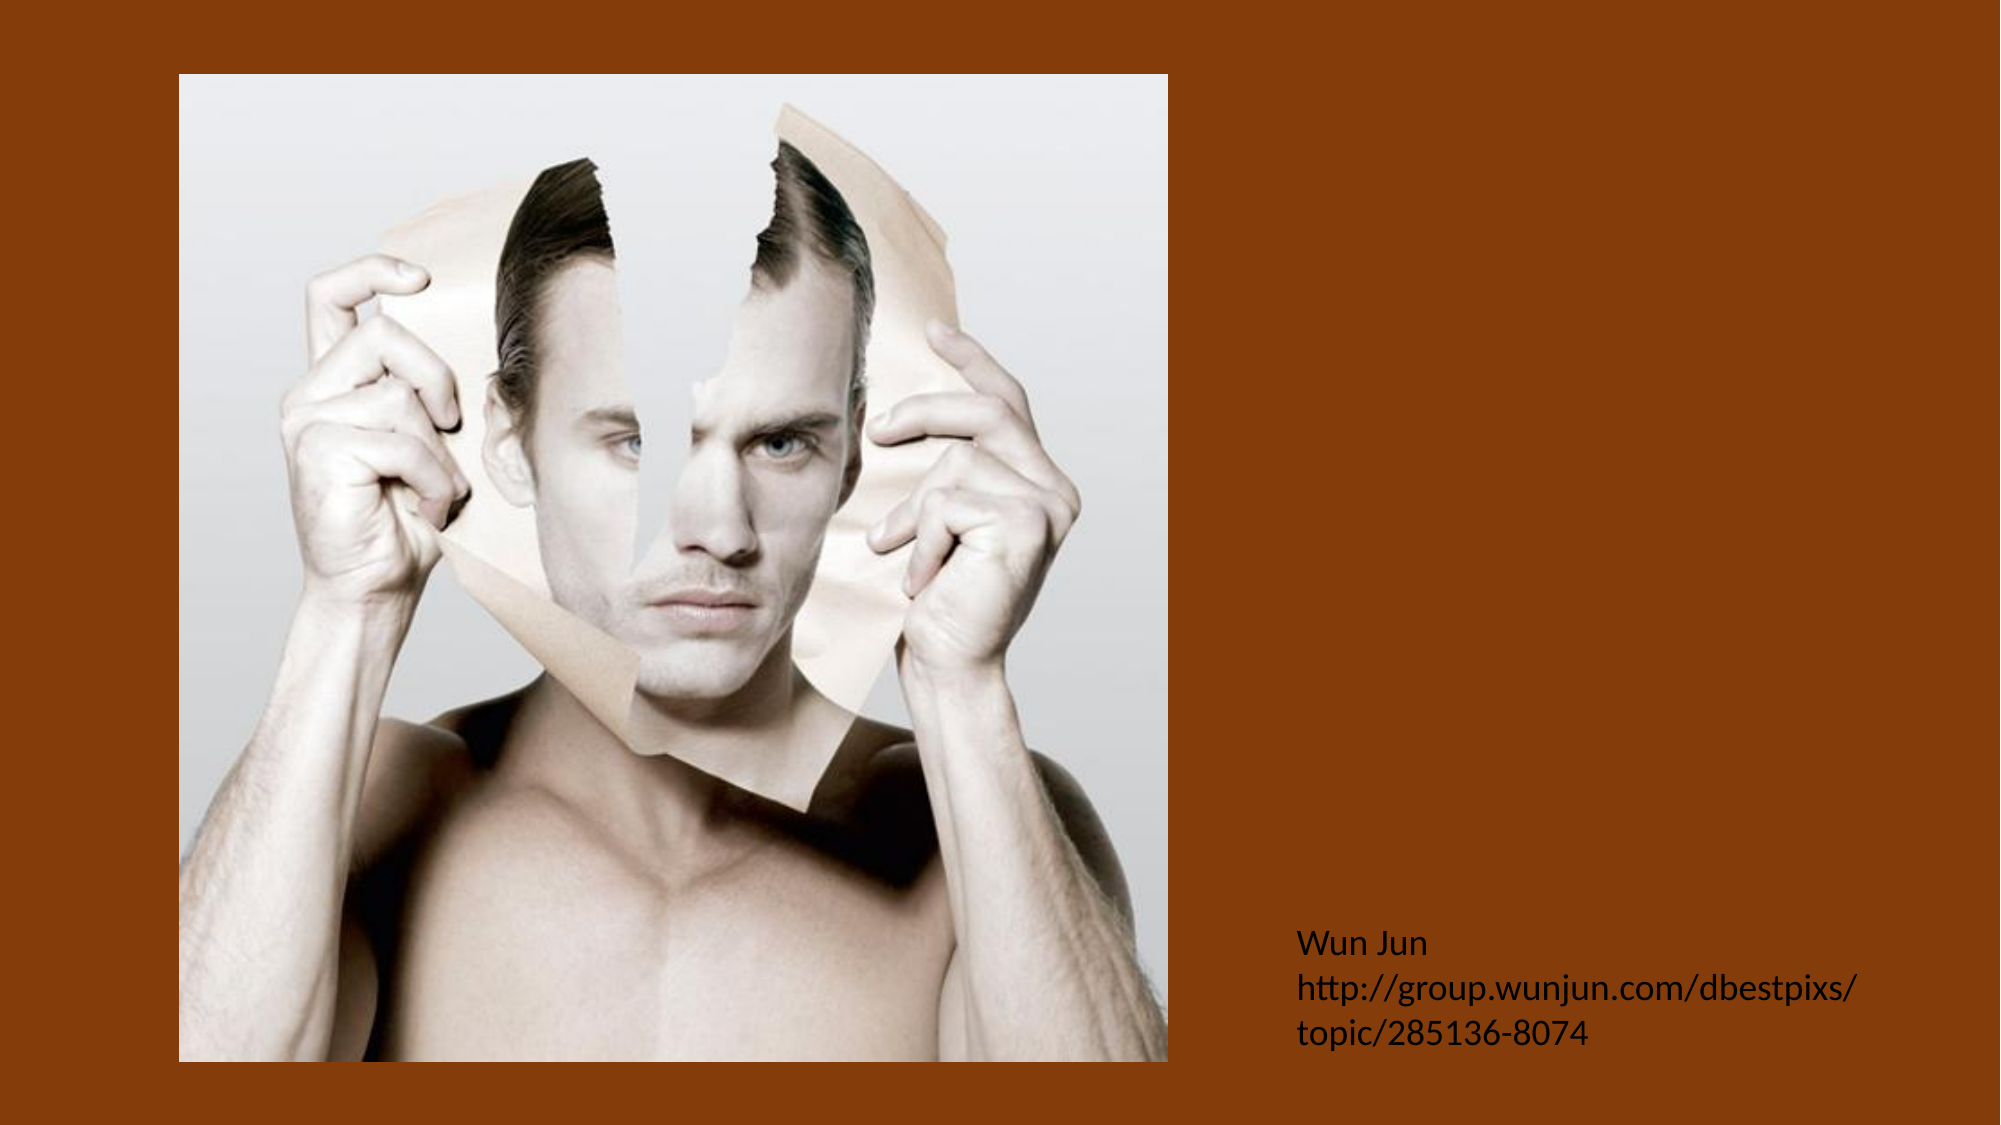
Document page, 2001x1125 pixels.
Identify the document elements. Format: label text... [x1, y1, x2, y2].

picture [179, 74, 1168, 1063]
text_box Wun Jun http://group.wunjun.com/dbestpixs/topic/285136-8074 [1281, 910, 1944, 1061]
